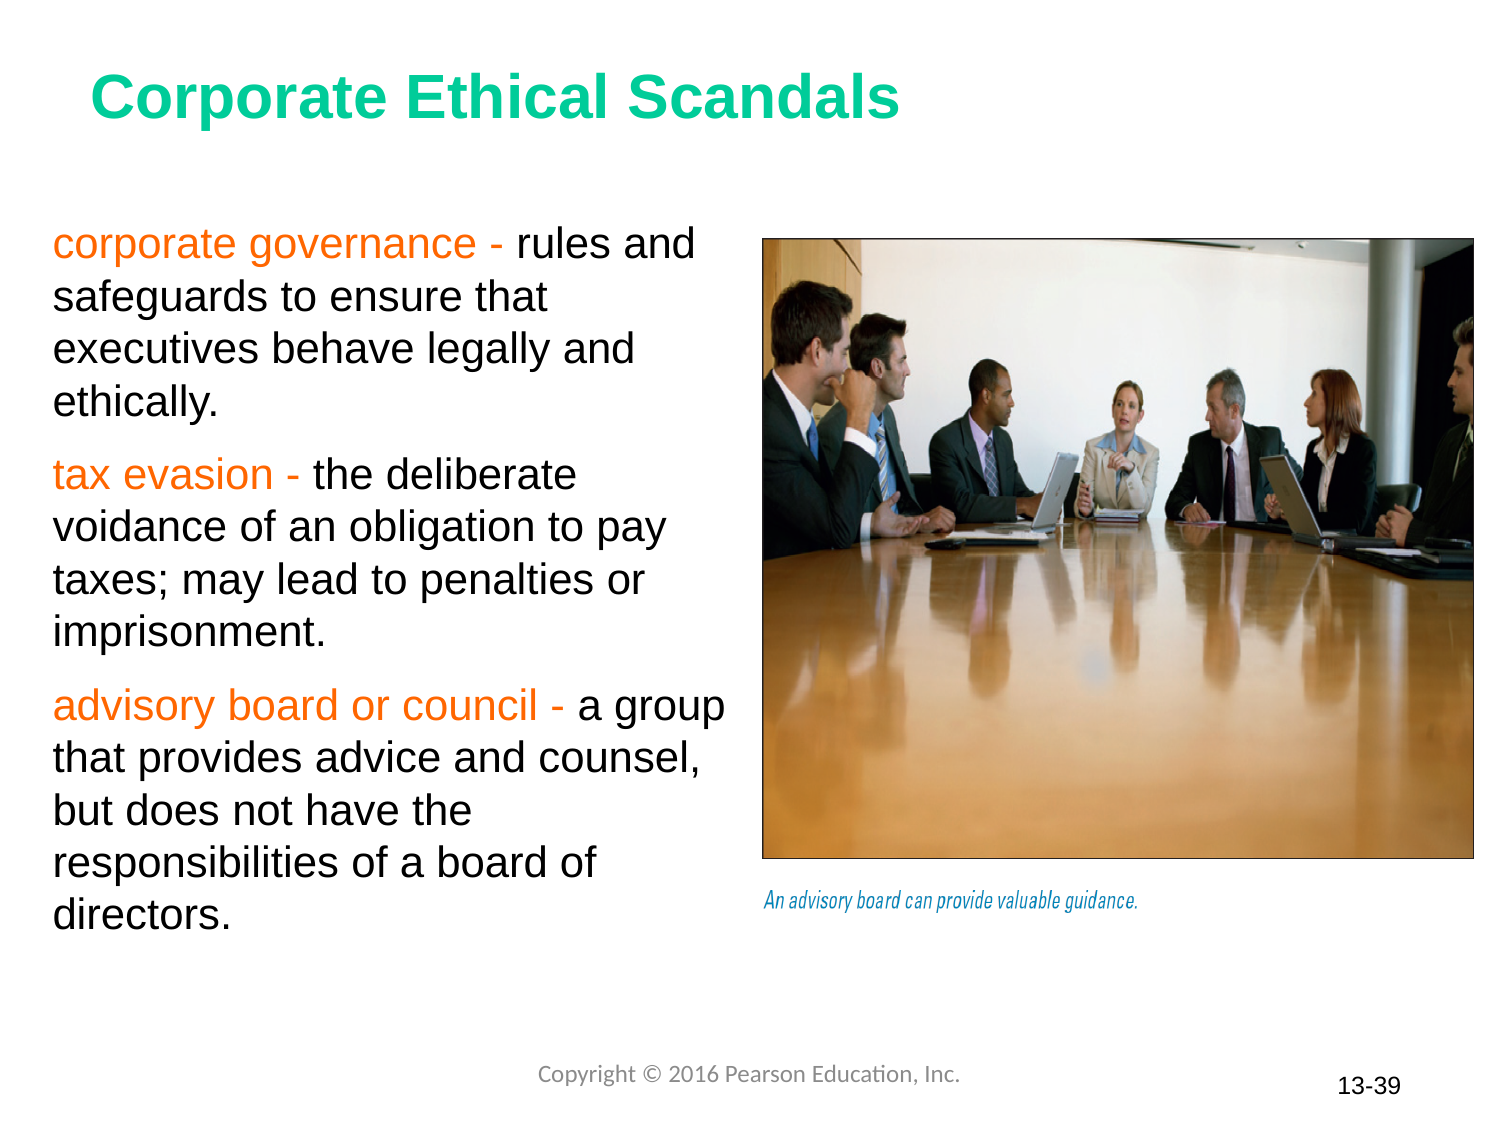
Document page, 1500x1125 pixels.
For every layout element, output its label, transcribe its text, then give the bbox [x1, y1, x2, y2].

list corporate governance - rules and safeguards to ensure that executives behave legally and ethically. tax evasion - the deliberate voidance of an obligation to pay taxes; may lead to penalties or imprisonment. advisory board or council - a group that provides advice and counsel, but does not have the responsibilities of a board of directors. [37, 207, 750, 950]
title Corporate Ethical Scandals [75, 0, 1425, 188]
picture [762, 237, 1476, 913]
footer Copyright © 2016 Pearson Education, Inc. [512, 1042, 988, 1103]
